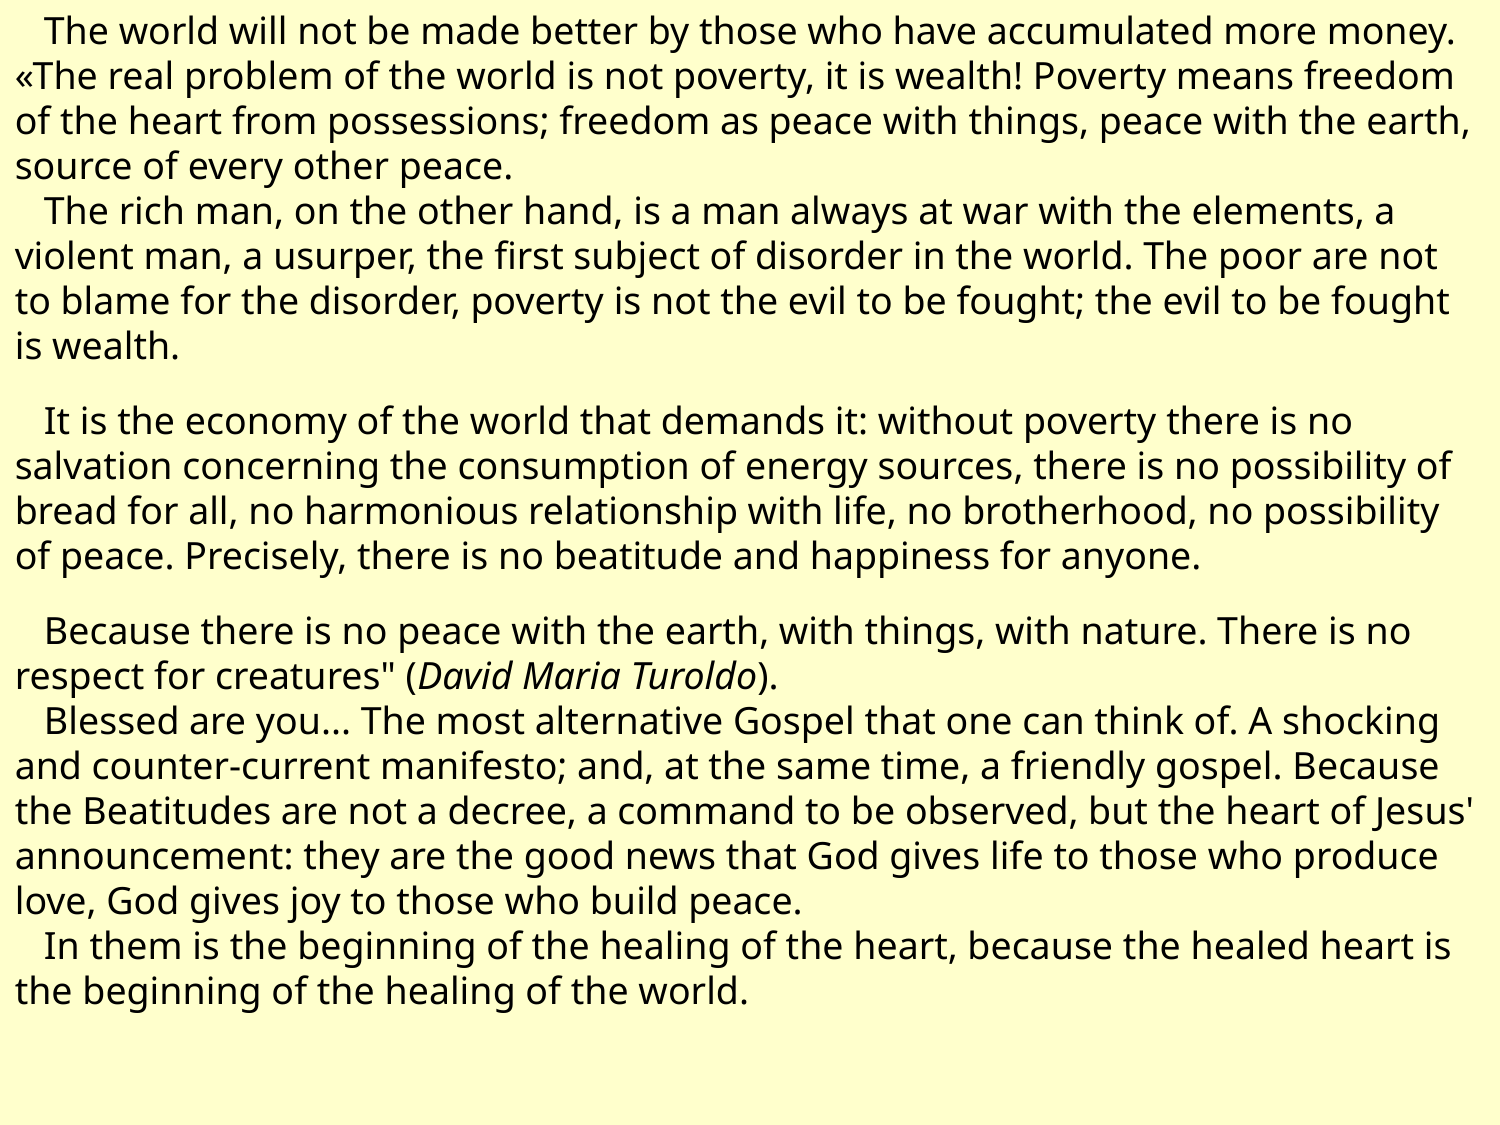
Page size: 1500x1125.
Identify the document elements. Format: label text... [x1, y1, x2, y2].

text_box The world will not be made better by those who have accumulated more money. «The real problem of the world is not poverty, it is wealth! Poverty means freedom of the heart from possessions; freedom as peace with things, peace with the earth, source of every other peace. The rich man, on the other hand, is a man always at war with the elements, a violent man, a usurper, the first subject of disorder in the world. The poor are not to blame for the disorder, poverty is not the evil to be fought; the evil to be fought is wealth. It is the economy of the world that demands it: without poverty there is no salvation concerning the consumption of energy sources, there is no possibility of bread for all, no harmonious relationship with life, no brotherhood, no possibility of peace. Precisely, there is no beatitude and happiness for anyone. Because there is no peace with the earth, with things, with nature. There is no respect for creatures" (David Maria Turoldo). Blessed are you... The most alternative Gospel that one can think of. A shocking and counter-current manifesto; and, at the same time, a friendly gospel. Because the Beatitudes are not a decree, a command to be observed, but the heart of Jesus' announcement: they are the good news that God gives life to those who produce love, God gives joy to those who build peace. In them is the beginning of the healing of the heart, because the healed heart is the beginning of the healing of the world. [0, 0, 1500, 1020]
